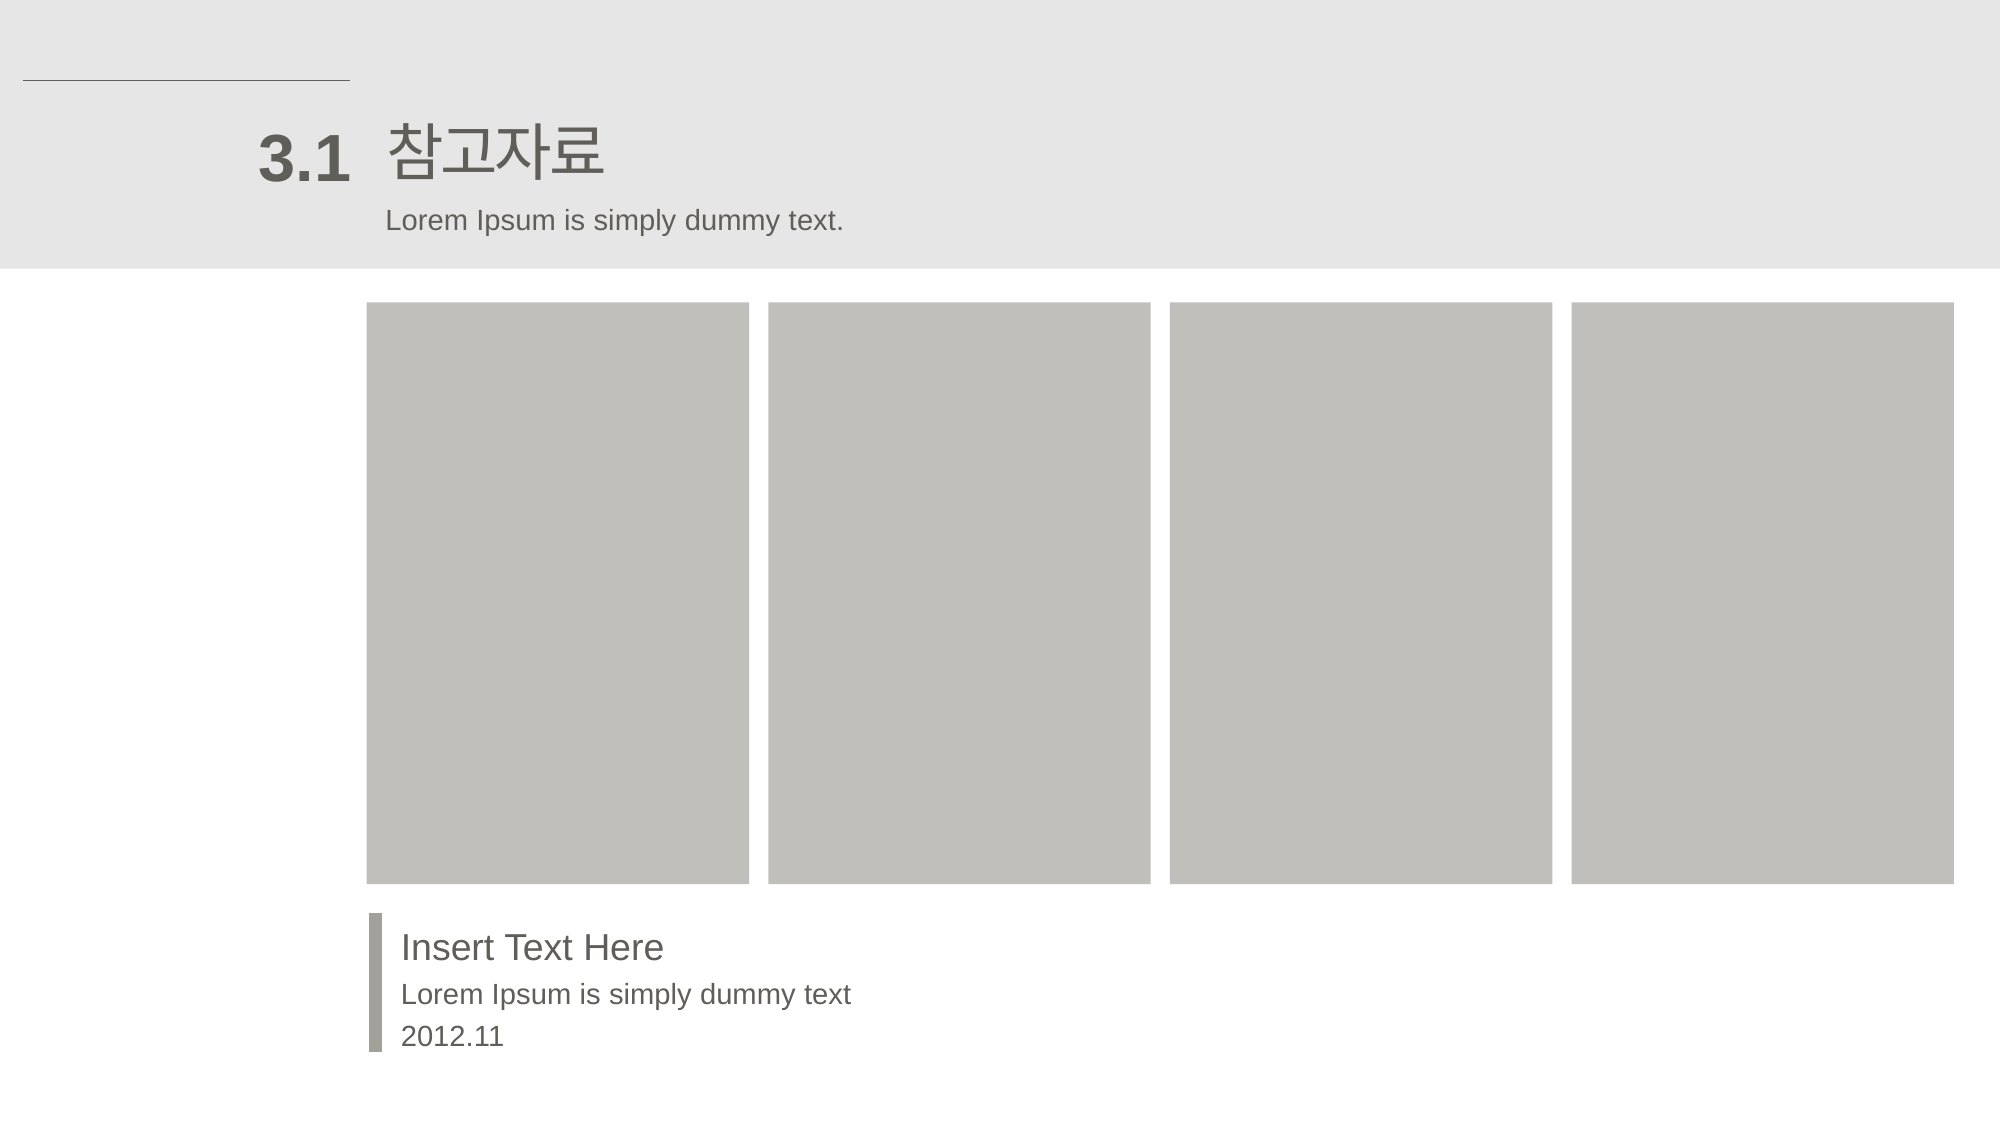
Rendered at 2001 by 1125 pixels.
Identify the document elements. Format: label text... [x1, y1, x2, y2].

text_box [1169, 301, 1553, 885]
text_box [1570, 301, 1955, 885]
text_box [0, 0, 2000, 270]
text_box 3.1 [243, 106, 366, 202]
text_box 참고자료 [371, 105, 622, 193]
text_box [767, 301, 1152, 885]
text_box Insert Text Here Lorem Ipsum is simply dummy text 2012.11 [386, 906, 867, 1060]
text_box [366, 301, 750, 885]
text_box Lorem Ipsum is simply dummy text. [370, 193, 868, 244]
